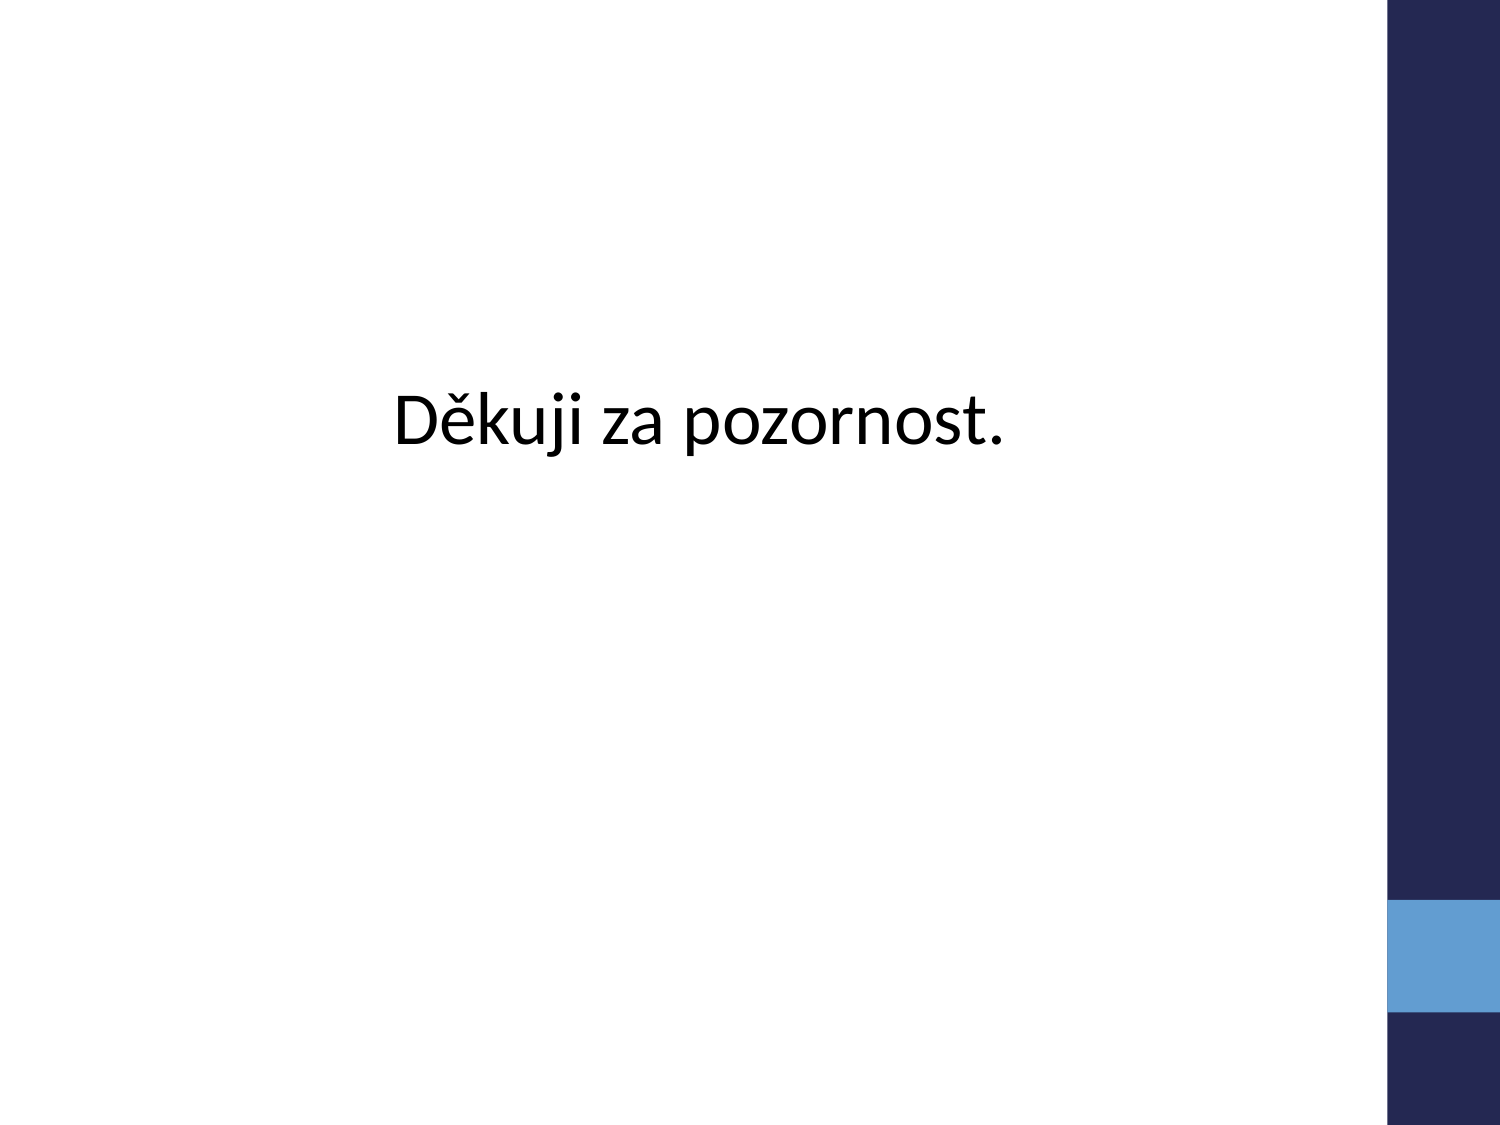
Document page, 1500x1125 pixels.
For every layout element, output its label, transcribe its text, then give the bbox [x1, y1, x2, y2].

text_box Děkuji za pozornost. [74, 361, 1325, 622]
